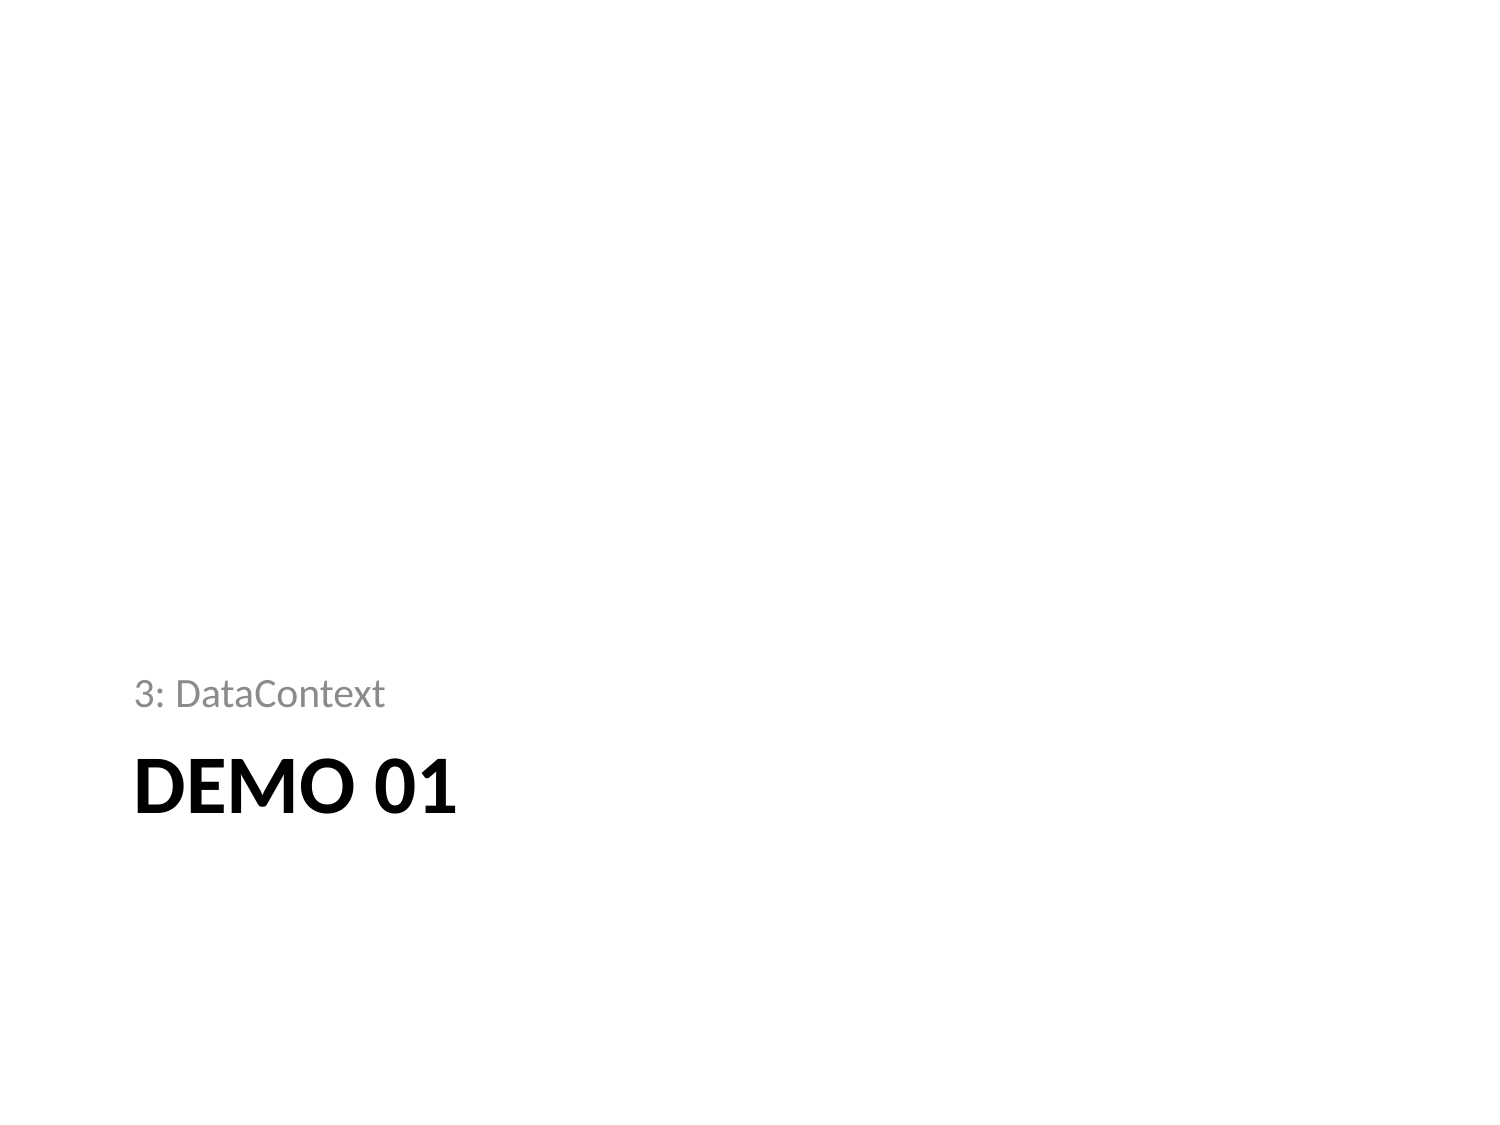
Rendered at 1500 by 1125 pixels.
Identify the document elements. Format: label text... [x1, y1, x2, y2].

list 3: DataContext [118, 476, 1394, 723]
title DEMO 01 [118, 723, 1394, 947]
